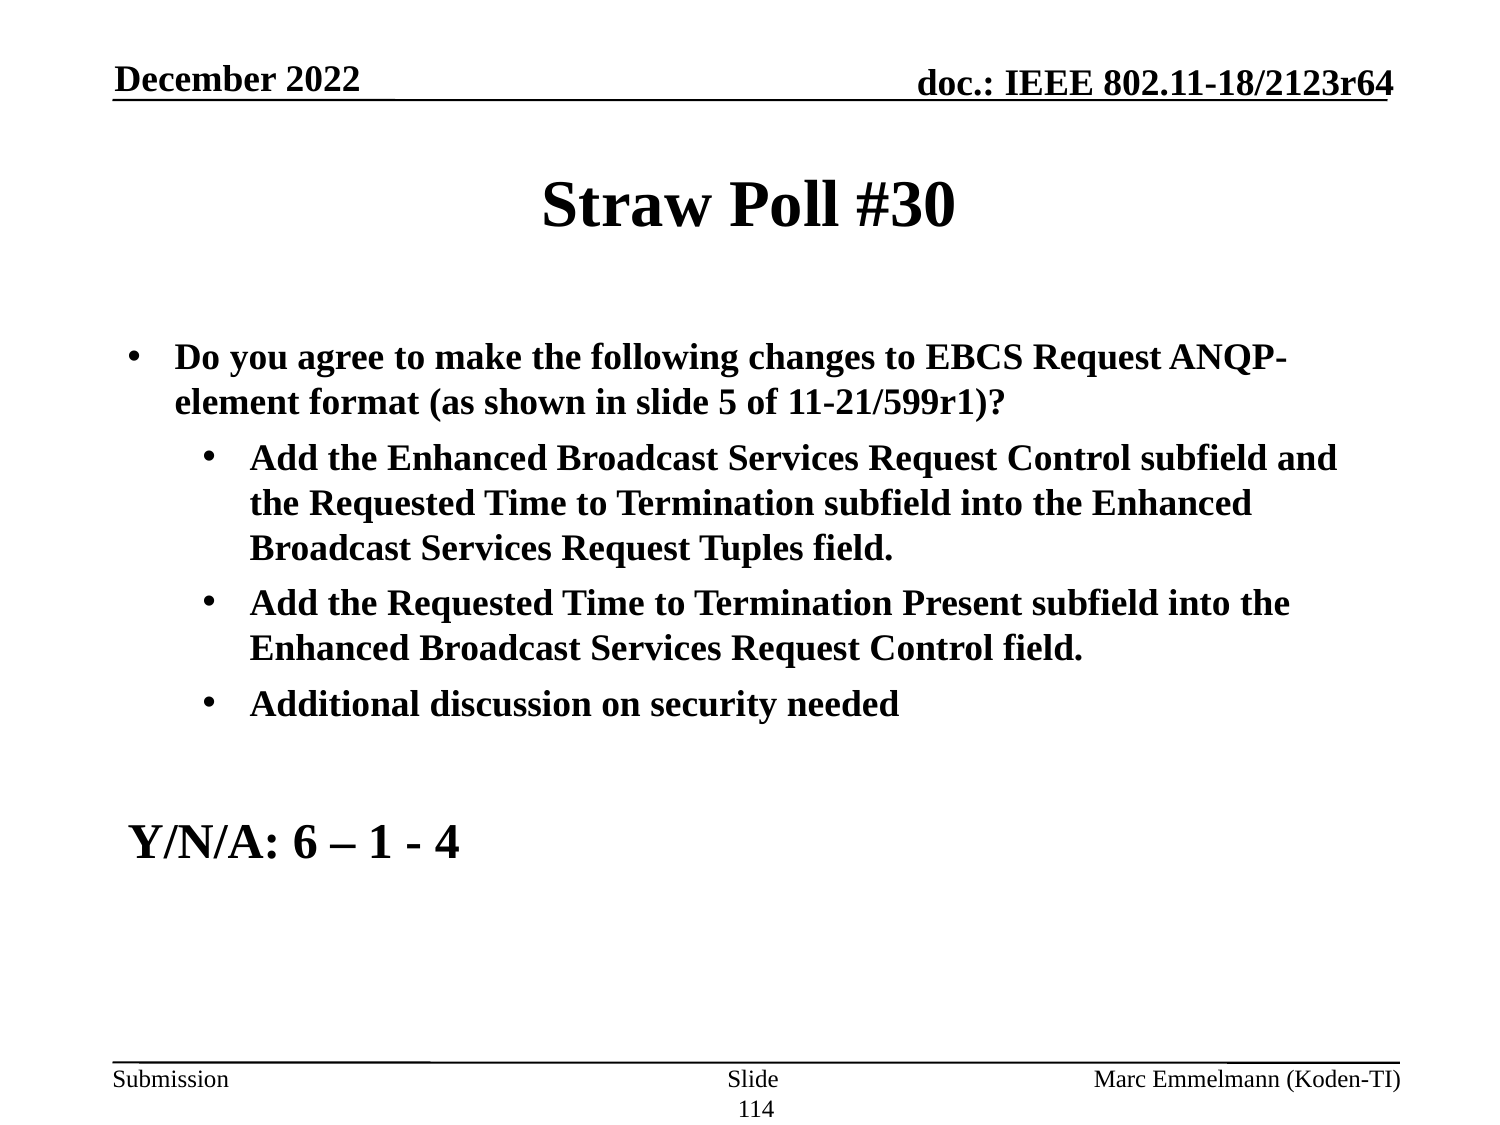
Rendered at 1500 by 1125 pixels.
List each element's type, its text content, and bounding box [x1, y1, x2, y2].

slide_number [114, 54, 423, 100]
slide_number Slide 114 [712, 1061, 800, 1123]
list Do you agree to make the following changes to EBCS Request ANQP-element format (as shown in slide 5 of 11-21/599r1)? Add the Enhanced Broadcast Services Request Control subfield and the Requested Time to Termination subfield into the Enhanced Broadcast Services Request Tuples field. Add the Requested Time to Termination Present subfield into the Enhanced Broadcast Services Request Control field. Additional discussion on security needed Y/N/A: 6 – 1 - 4 [112, 324, 1388, 1000]
footer Marc Emmelmann (Koden-TI) [878, 1061, 1402, 1093]
title Straw Poll #30 [112, 112, 1388, 288]
